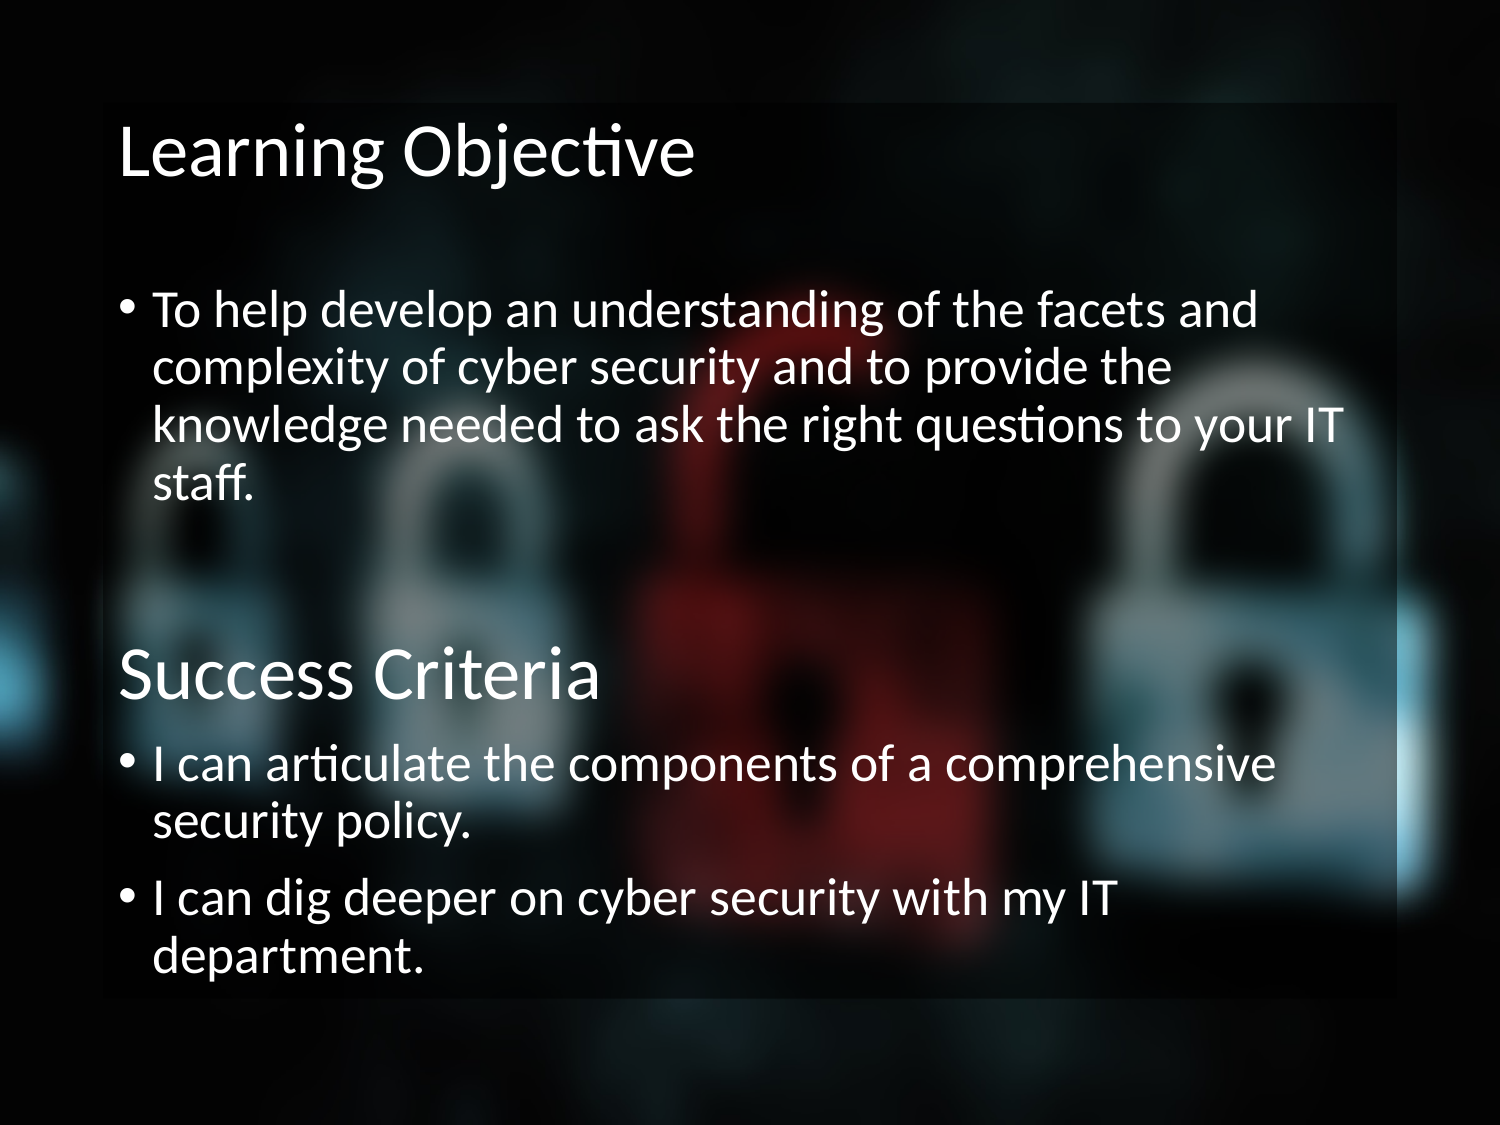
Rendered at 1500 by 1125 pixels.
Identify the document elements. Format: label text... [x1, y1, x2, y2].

text_box [128, 84, 1422, 303]
picture [0, 0, 1500, 1125]
list Learning Objective To help develop an understanding of the facets and complexity of cyber security and to provide the knowledge needed to ask the right questions to your IT staff. Success Criteria I can articulate the components of a comprehensive security policy. I can dig deeper on cyber security with my IT department. [103, 102, 1397, 999]
